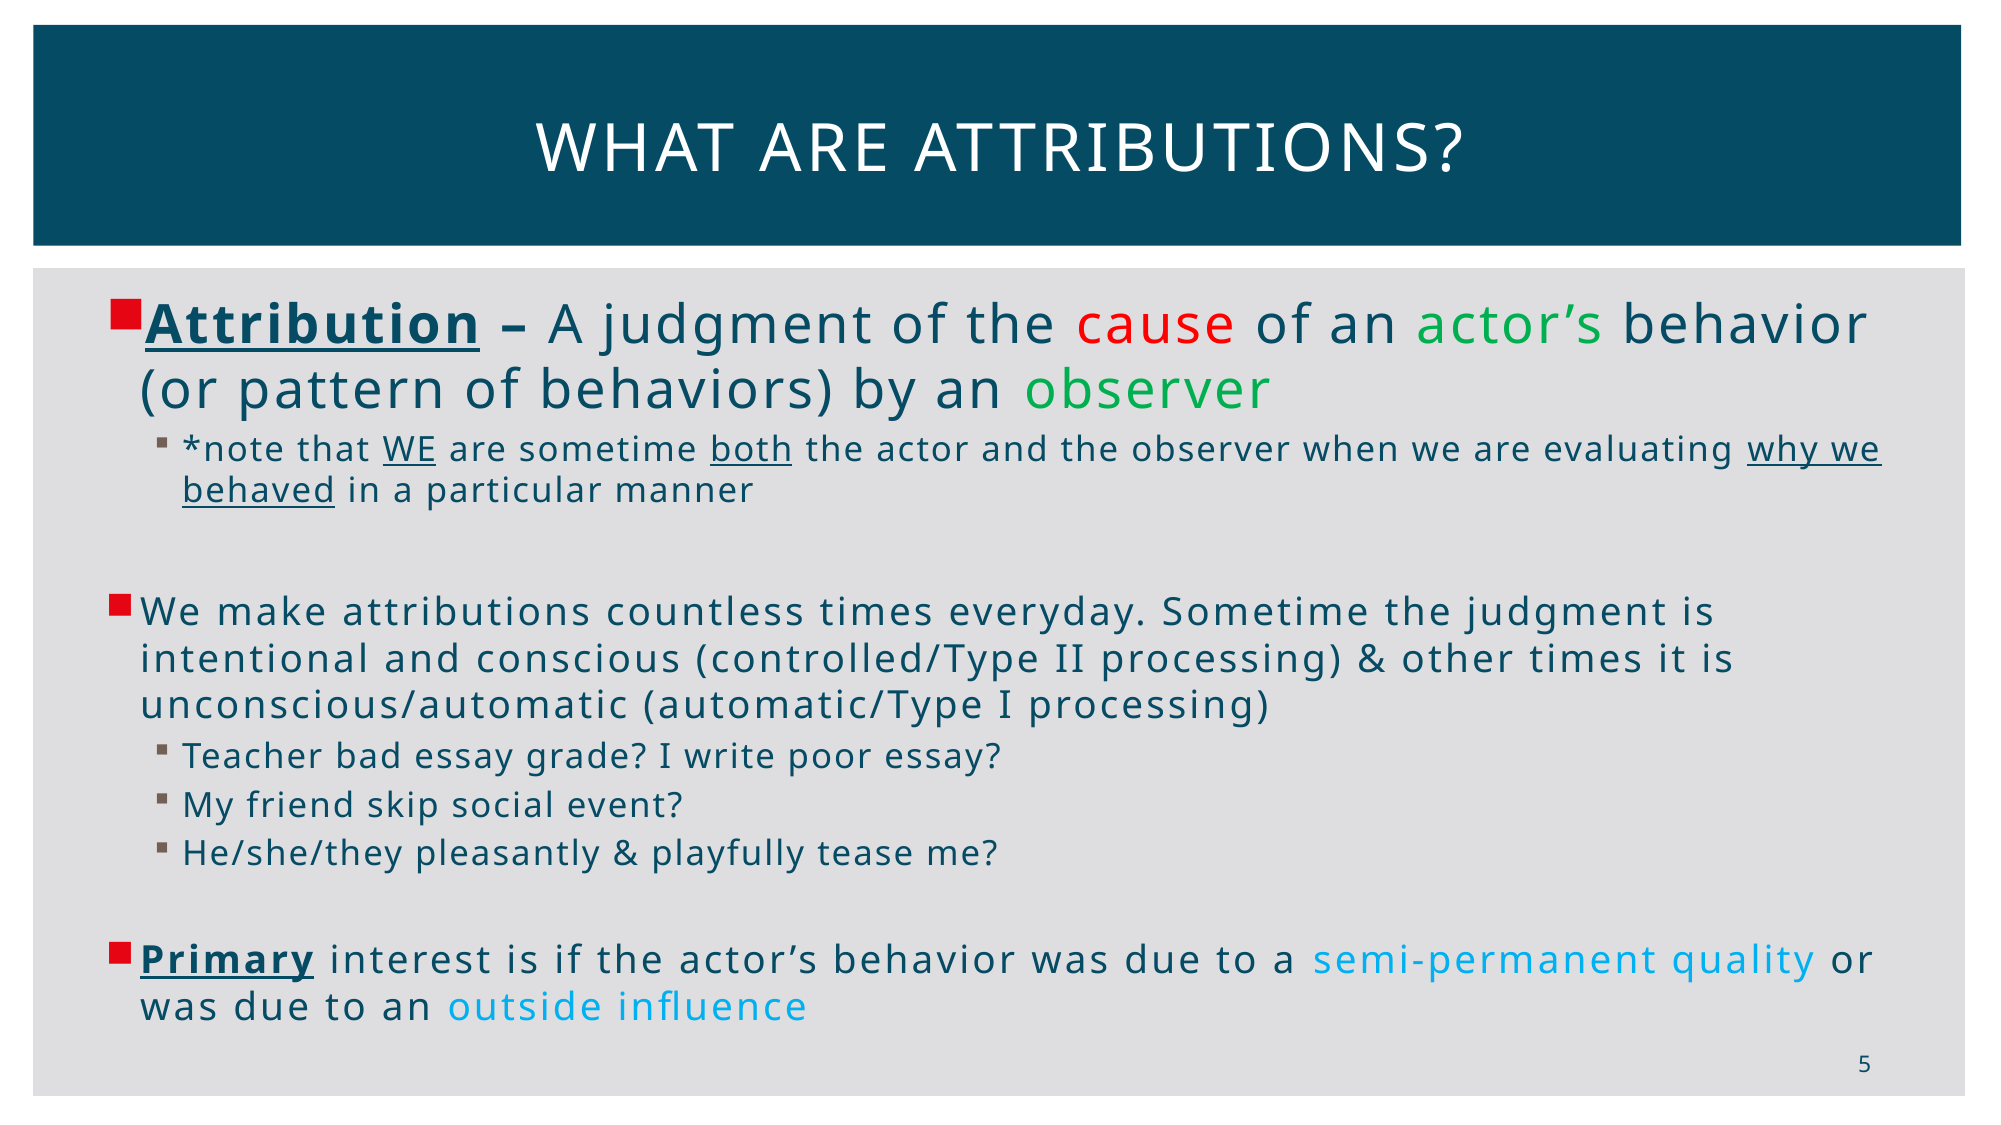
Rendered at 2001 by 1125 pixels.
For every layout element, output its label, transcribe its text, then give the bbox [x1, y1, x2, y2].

title What are Attributions? [83, 58, 1917, 232]
slide_number 5 [1800, 1041, 1930, 1089]
list Attribution – A judgment of the cause of an actor’s behavior (or pattern of behaviors) by an observer *note that WE are sometime both the actor and the observer when we are evaluating why we behaved in a particular manner We make attributions countless times everyday. Sometime the judgment is intentional and conscious (controlled/Type II processing) & other times it is unconscious/automatic (automatic/Type I processing) Teacher bad essay grade? I write poor essay? My friend skip social event? He/she/they pleasantly & playfully tease me? Primary interest is if the actor’s behavior was due to a semi-permanent quality or was due to an outside influence [83, 281, 1923, 1043]
